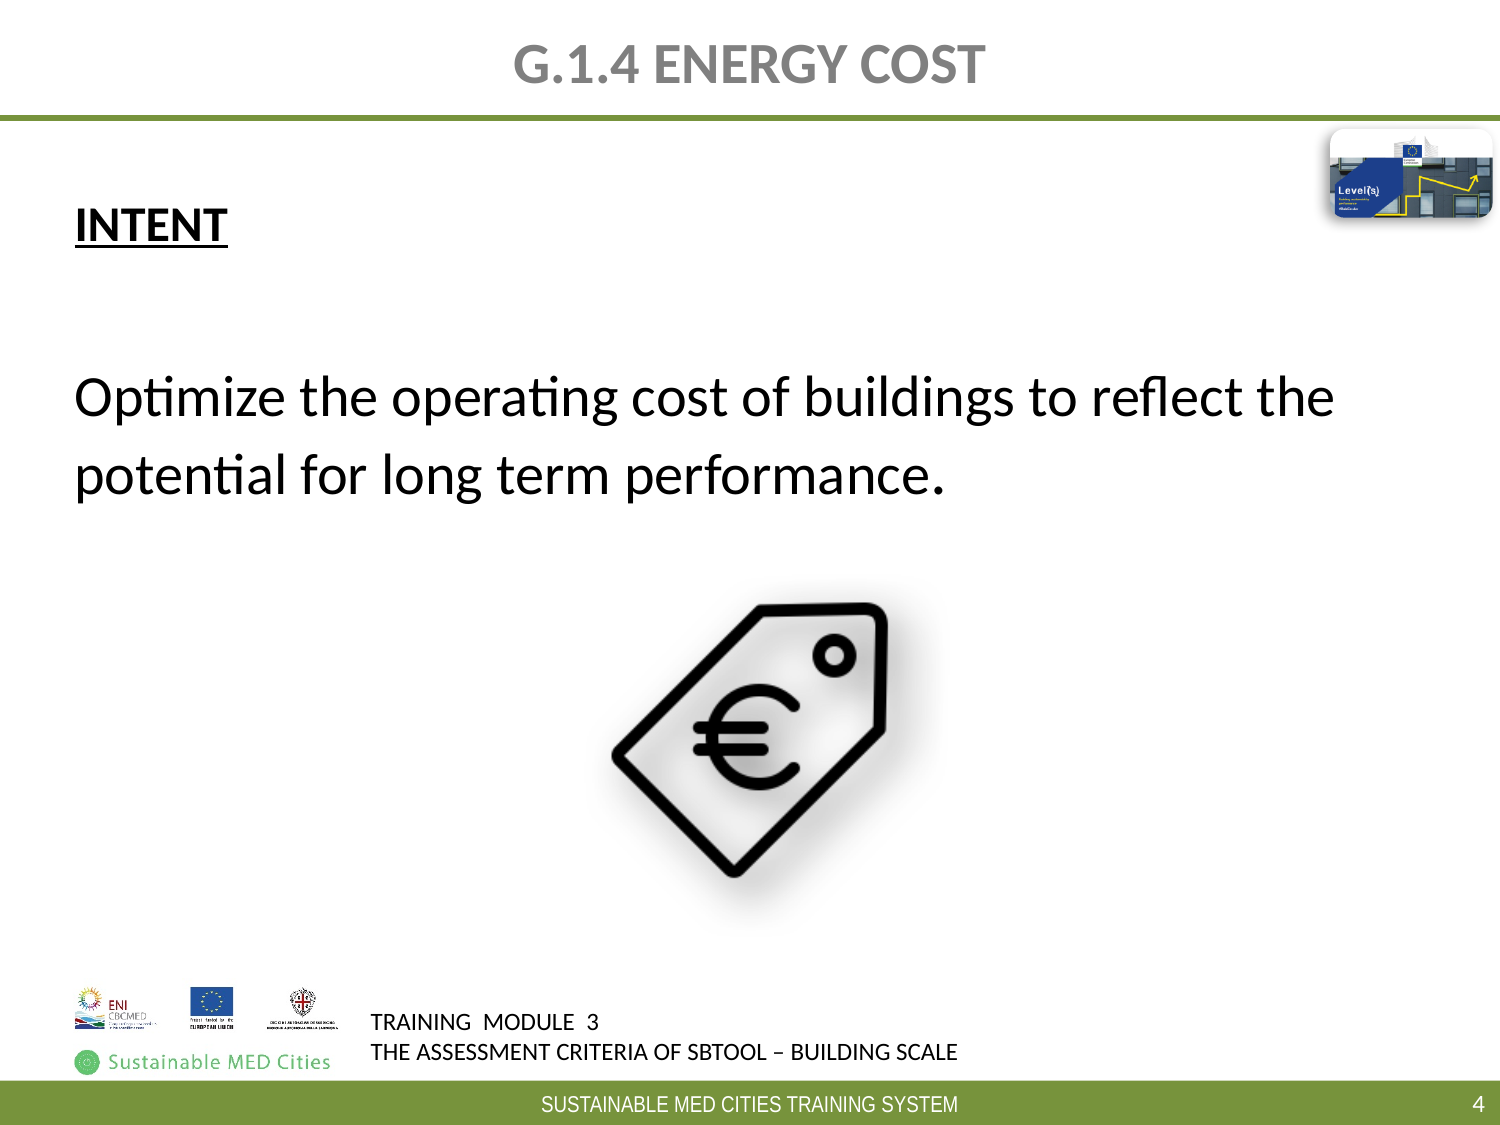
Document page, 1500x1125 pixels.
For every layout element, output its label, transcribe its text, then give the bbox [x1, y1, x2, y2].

list INTENT Optimize the operating cost of buildings to reflect the potential for long term performance. [59, 184, 1441, 920]
slide_number 4 [1149, 1079, 1500, 1125]
picture [593, 584, 907, 898]
picture [1329, 128, 1493, 218]
picture [62, 978, 356, 1080]
title G.1.4 ENERGY COST [0, 0, 1500, 121]
